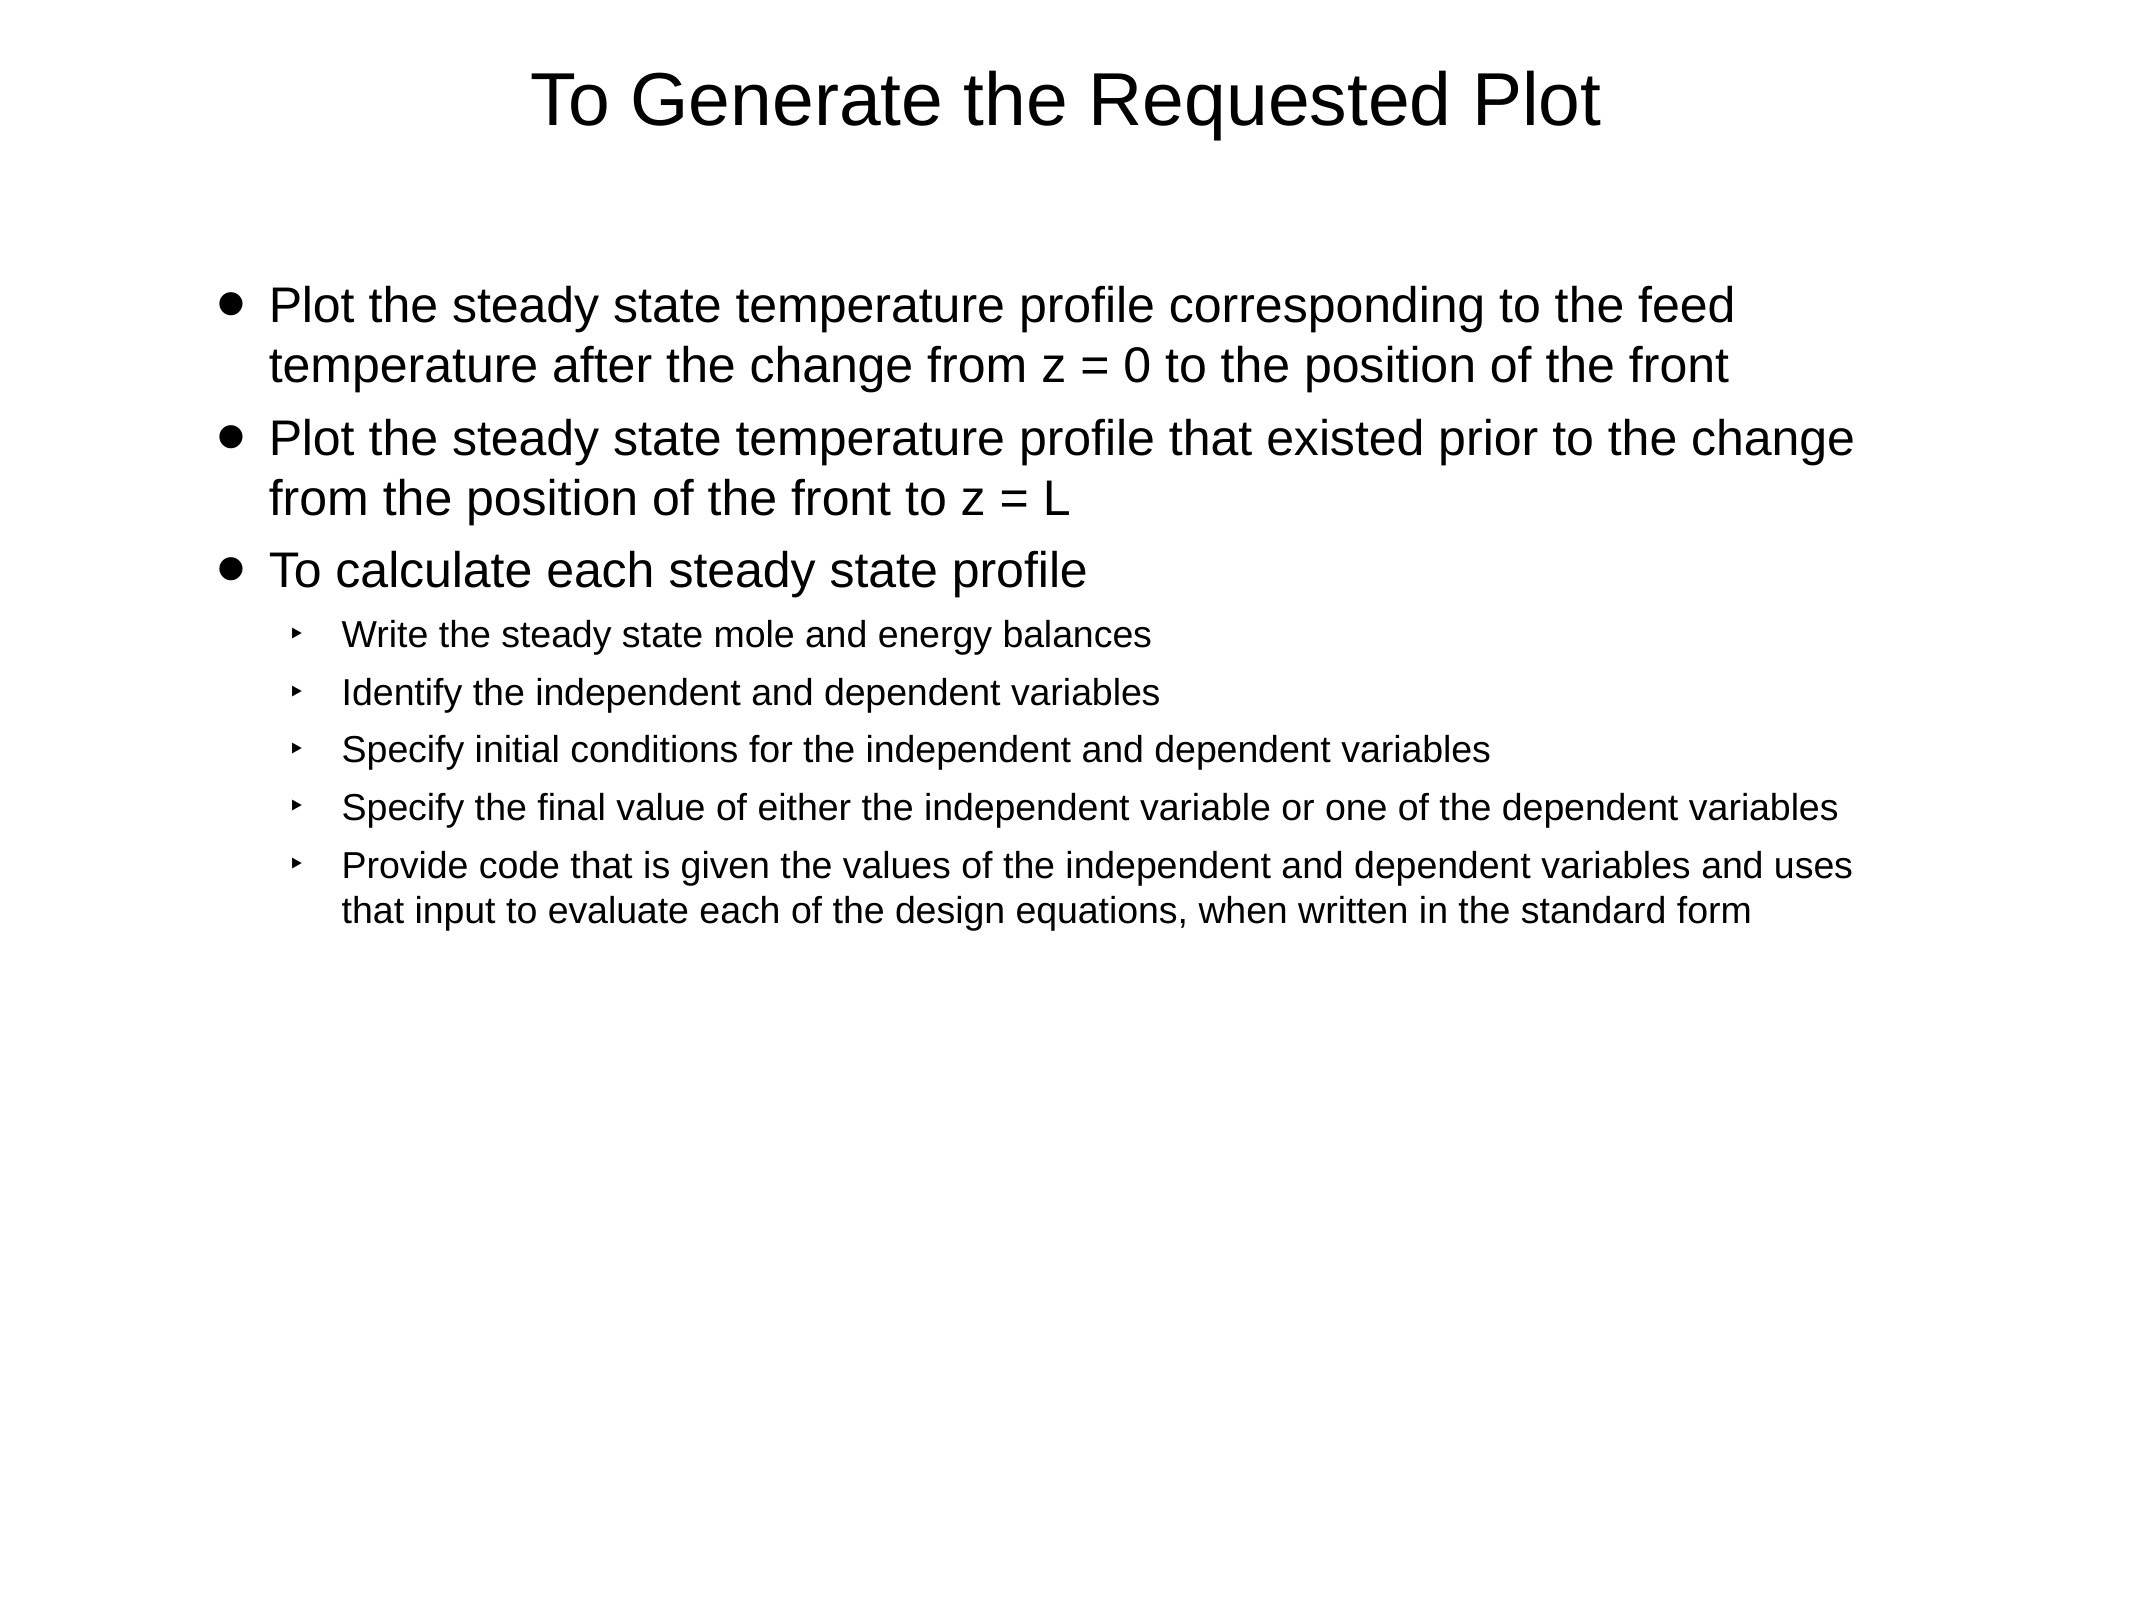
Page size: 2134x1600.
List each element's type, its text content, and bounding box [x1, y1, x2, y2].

title To Generate the Requested Plot [208, 41, 1925, 250]
list Plot the steady state temperature profile corresponding to the feed temperature after the change from z = 0 to the position of the front Plot the steady state temperature profile that existed prior to the change from the position of the front to z = L To calculate each steady state profile Write the steady state mole and energy balances Identify the independent and dependent variables Specify initial conditions for the independent and dependent variables Specify the final value of either the independent variable or one of the dependent variables Provide code that is given the values of the independent and dependent variables and uses that input to evaluate each of the design equations, when written in the standard form [208, 264, 1925, 1463]
